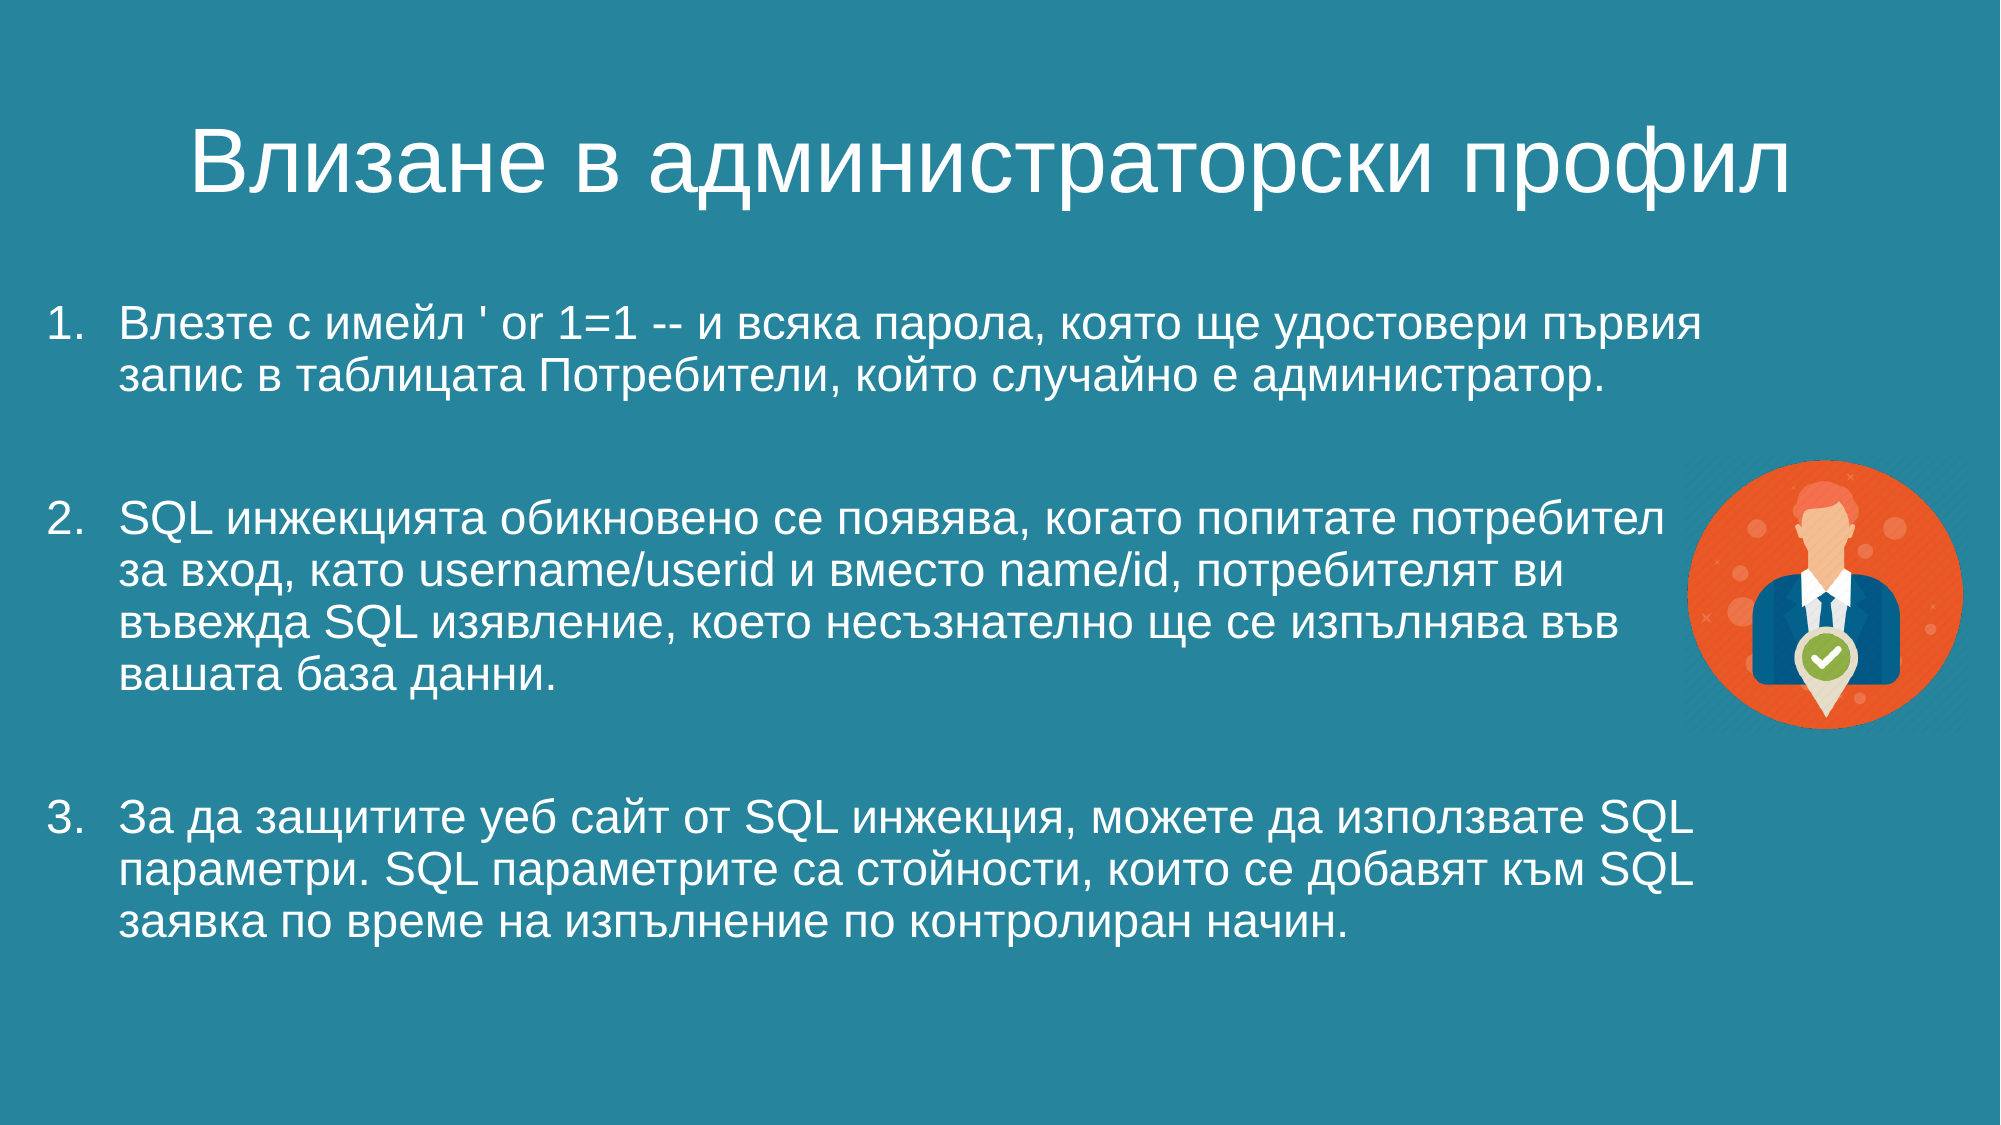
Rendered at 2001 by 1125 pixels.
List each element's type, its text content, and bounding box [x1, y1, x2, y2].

text_box Влезте с имейл ' or 1=1 -- и всяка парола, която ще удостовери първия запис в таблицата Потребители, който случайно е администратор. SQL инжекцията обикновено се появява, когато попитате потребител за вход, като username/userid и вместо name/id, потребителят ви въвежда SQL изявление, което несъзнателно ще се изпълнява във вашата база данни. За да защитите уеб сайт от SQL инжекция, можете да използвате SQL параметри. SQL параметрите са стойности, които се добавят към SQL заявка по време на изпълнение по контролиран начин. [31, 290, 1729, 1005]
text_box Влизане в администраторски профил [173, 54, 1899, 272]
picture [1684, 456, 1968, 733]
